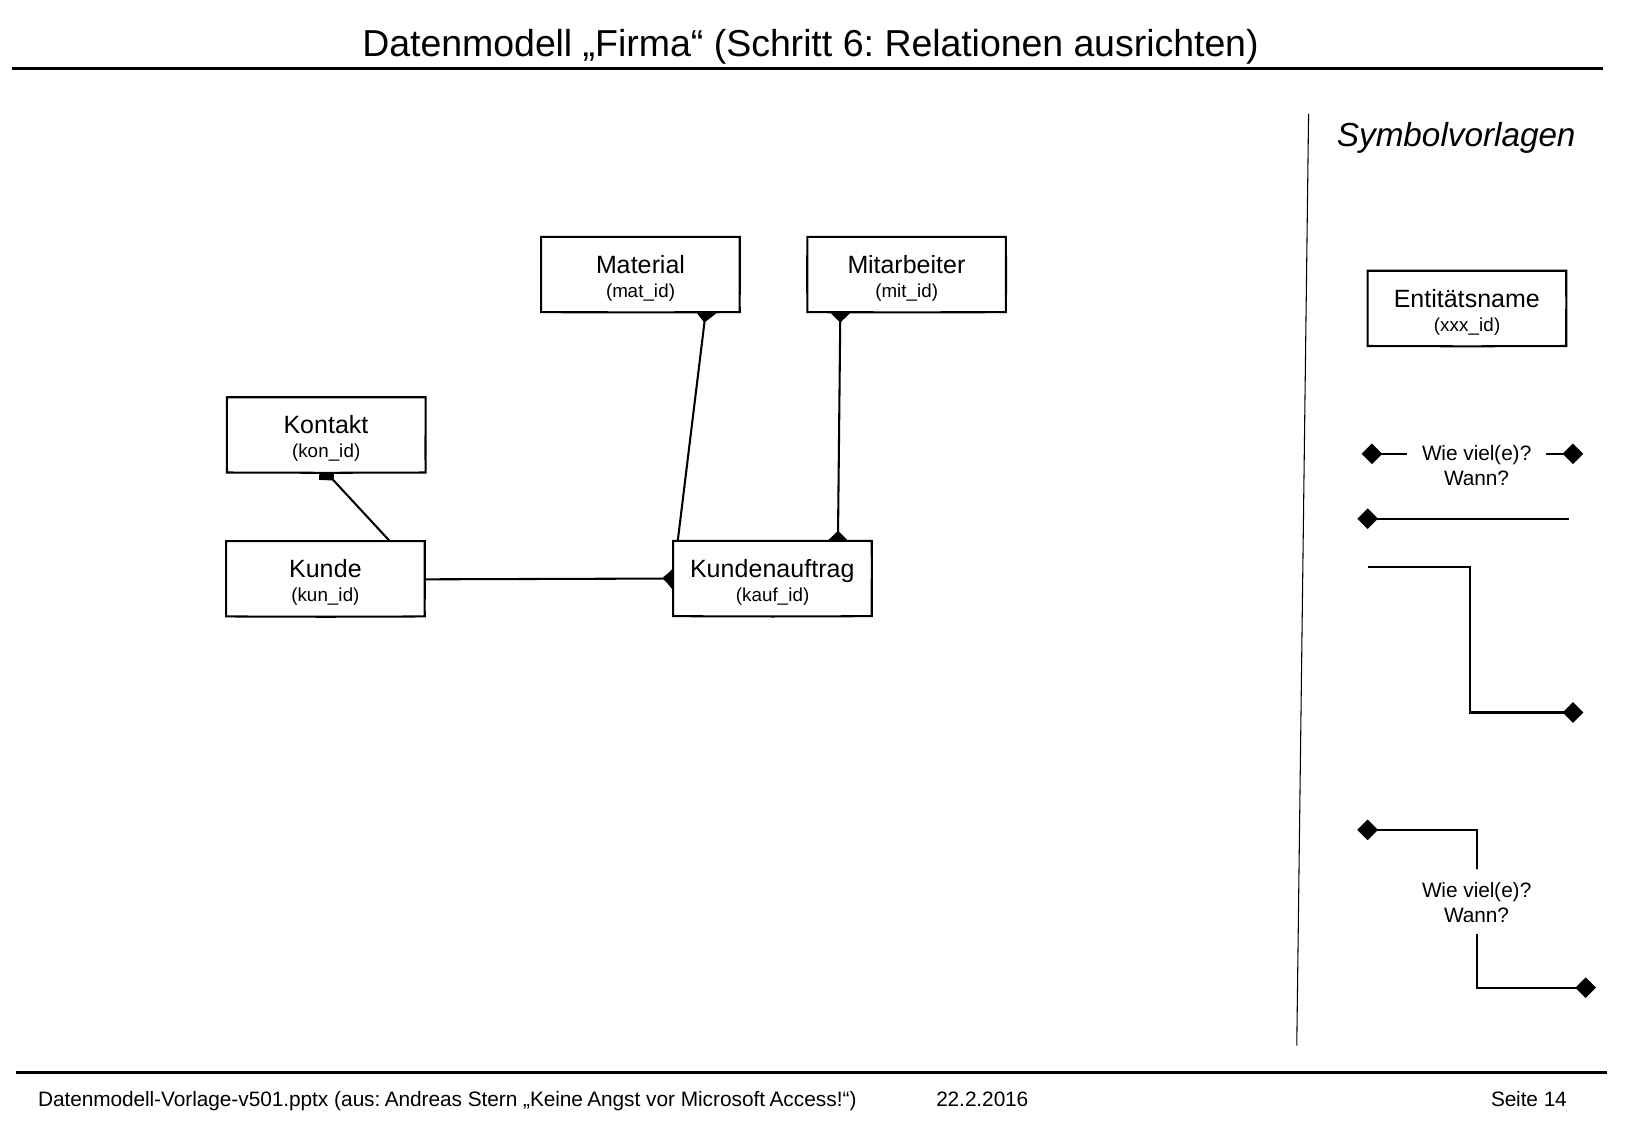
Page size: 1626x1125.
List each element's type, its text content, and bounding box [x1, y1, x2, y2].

text_box Kundenauftrag (kauf_id) [672, 539, 873, 618]
title Datenmodell „Firma“ (Schritt 6: Relationen ausrichten) [109, 16, 1512, 89]
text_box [1367, 566, 1573, 713]
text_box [1296, 113, 1309, 1046]
text_box Kontakt (kon_id) [225, 396, 427, 474]
text_box Symbolvorlagen [1322, 105, 1591, 160]
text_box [837, 312, 841, 541]
text_box Mitarbeiter (mit_id) [806, 235, 1008, 314]
text_box Material (mat_id) [540, 235, 741, 314]
text_box Wie viel(e)? Wann? [1407, 454, 1547, 497]
text_box Kunde (kun_id) [225, 540, 426, 618]
text_box Entitätsname (xxx_id) [1366, 269, 1568, 348]
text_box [1367, 829, 1586, 988]
text_box Wie viel(e)? Wann? [1407, 432, 1547, 453]
